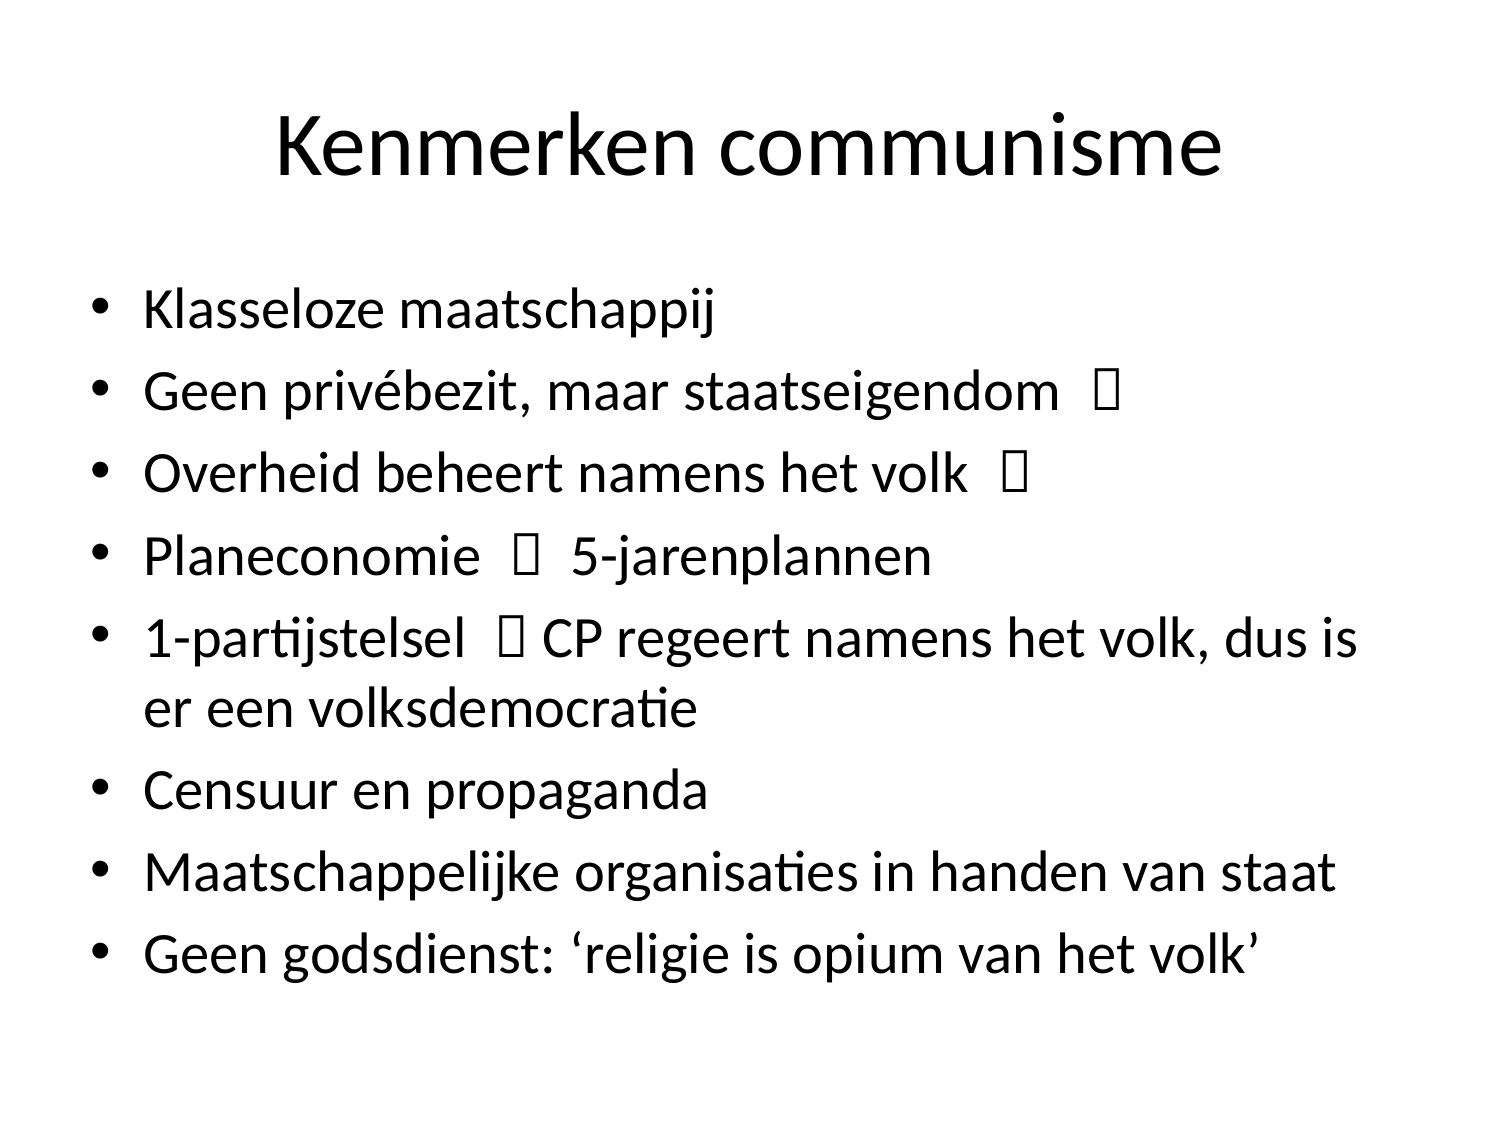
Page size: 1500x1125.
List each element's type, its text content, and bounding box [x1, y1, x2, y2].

list Klasseloze maatschappij Geen privébezit, maar staatseigendom  Overheid beheert namens het volk  Planeconomie  5-jarenplannen 1-partijstelsel  CP regeert namens het volk, dus is er een volksdemocratie Censuur en propaganda Maatschappelijke organisaties in handen van staat Geen godsdienst: ‘religie is opium van het volk’ [75, 262, 1425, 1005]
title Kenmerken communisme [75, 45, 1425, 233]
